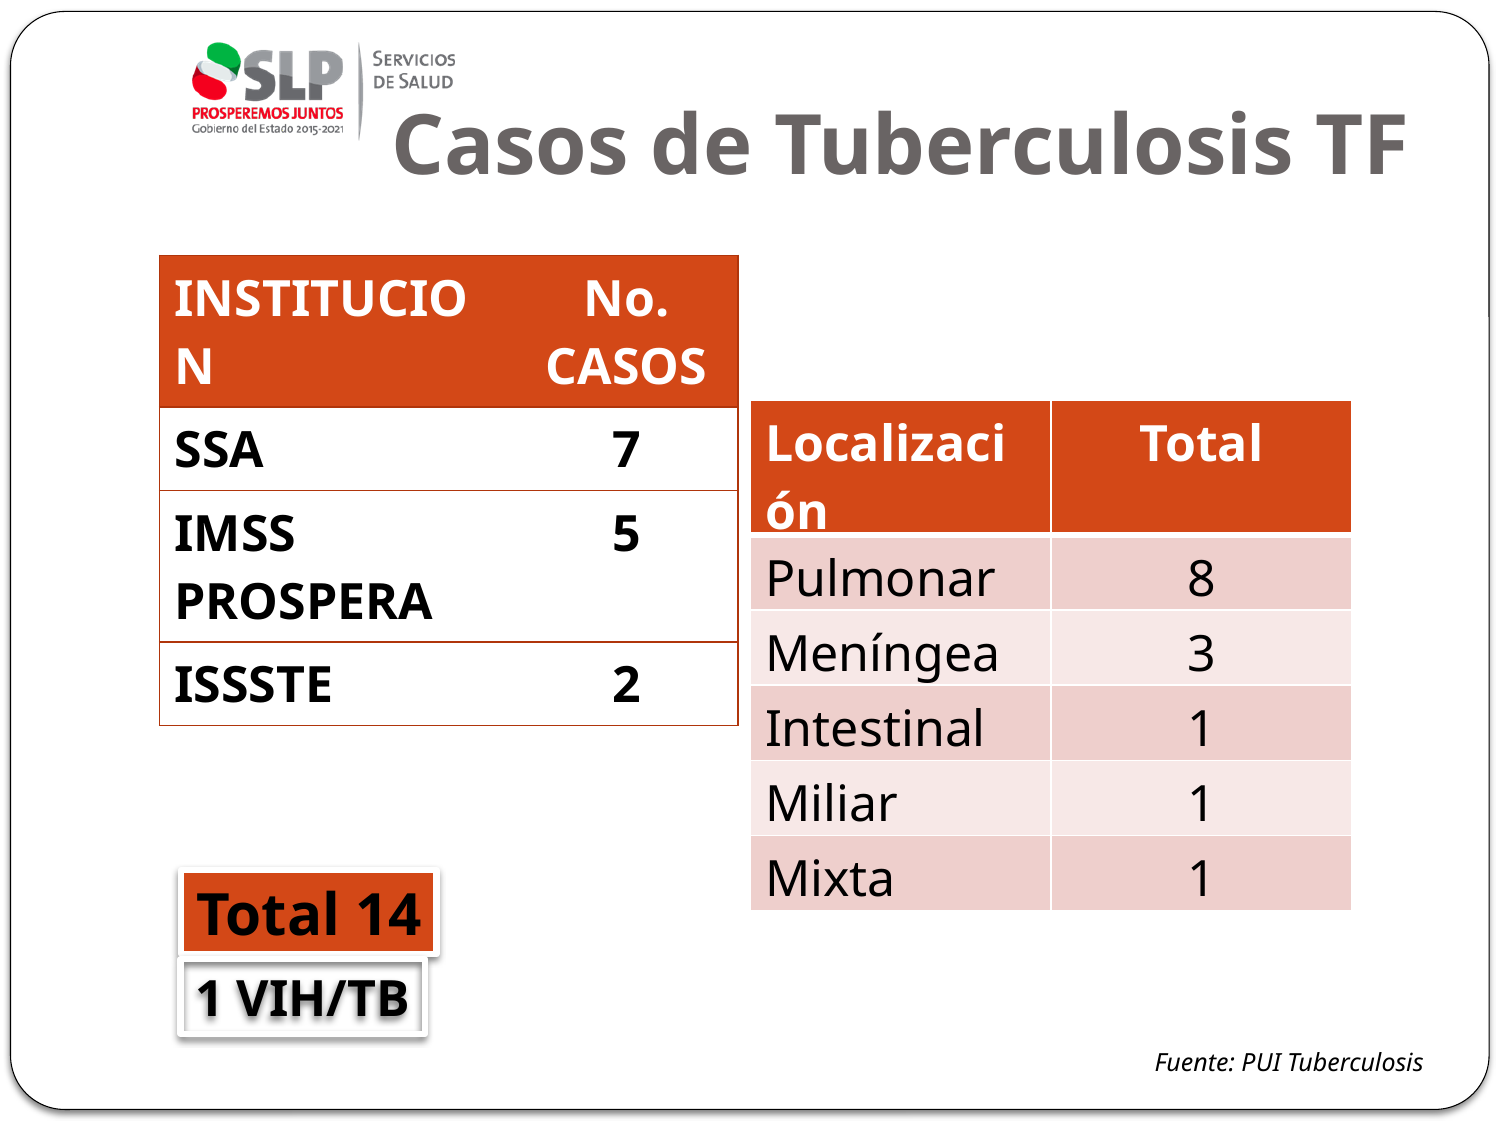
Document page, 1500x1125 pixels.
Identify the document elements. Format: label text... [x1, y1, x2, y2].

table_header INSTITUCION [160, 256, 515, 406]
table_cell 1 [1052, 686, 1351, 760]
table_cell Intestinal [751, 686, 1050, 760]
text_box [74, 184, 1425, 360]
picture [192, 42, 455, 141]
text_box 1 VIH/TB [177, 956, 428, 1037]
table_cell Pulmonar [751, 538, 1050, 609]
table_cell 7 [515, 408, 737, 490]
table_cell 5 [515, 491, 737, 641]
table_cell Miliar [751, 761, 1050, 835]
table_header Localización [751, 401, 1050, 532]
table_cell SSA [160, 408, 515, 490]
table_cell 3 [1052, 611, 1351, 684]
title Casos de Tuberculosis TF [75, 30, 1425, 184]
table_cell Meníngea [751, 611, 1050, 684]
table_cell IMSS PROSPERA [160, 491, 515, 641]
table_cell 1 [1052, 761, 1351, 835]
table_cell Mixta [751, 836, 1050, 910]
table_header Total [1052, 401, 1351, 532]
table_cell 2 [515, 643, 737, 725]
table_header No. CASOS [515, 256, 737, 406]
table_cell 8 [1052, 538, 1351, 609]
text_box Fuente: PUI Tuberculosis [1139, 1014, 1471, 1110]
table_cell 1 [1052, 836, 1351, 910]
table_cell ISSSTE [160, 643, 515, 725]
text_box Total 14 [178, 867, 440, 957]
